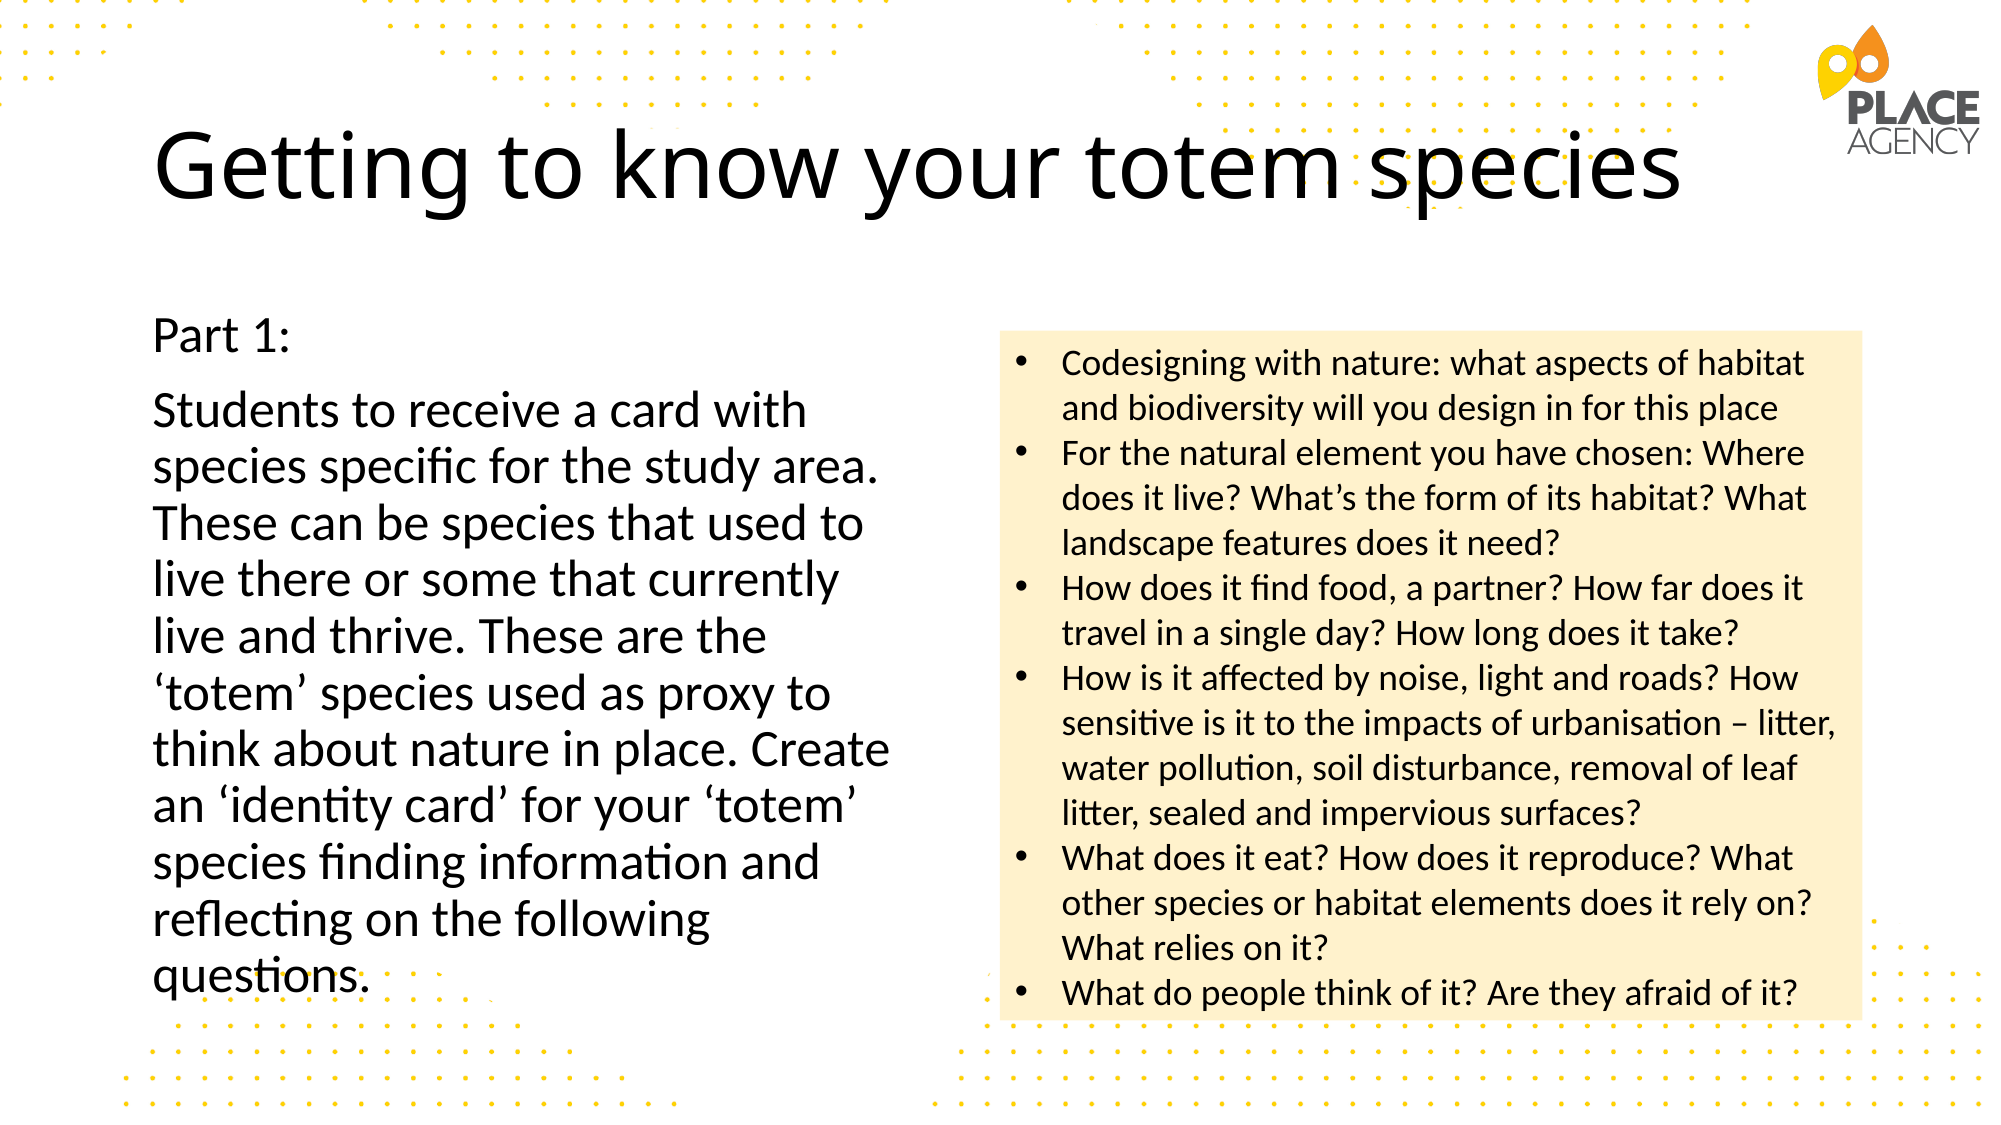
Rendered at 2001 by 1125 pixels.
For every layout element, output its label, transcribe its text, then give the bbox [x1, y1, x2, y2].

title Getting to know your totem species [137, 59, 1863, 278]
list Part 1: Students to receive a card with species specific for the study area. These can be species that used to live there or some that currently live and thrive. These are the ‘totem’ species used as proxy to think about nature in place. Create an ‘identity card’ for your ‘totem’ species finding information and reflecting on the following questions. [137, 299, 933, 1014]
picture [0, 0, 2000, 1125]
text_box Codesigning with nature: what aspects of habitat and biodiversity will you design in for this place For the natural element you have chosen: Where does it live? What’s the form of its habitat? What landscape features does it need? How does it find food, a partner? How far does it travel in a single day? How long does it take? How is it affected by noise, light and roads? How sensitive is it to the impacts of urbanisation – litter, water pollution, soil disturbance, removal of leaf litter, sealed and impervious surfaces? What does it eat? How does it reproduce? What other species or habitat elements does it rely on? What relies on it? What do people think of it? Are they afraid of it? [999, 330, 1863, 1021]
